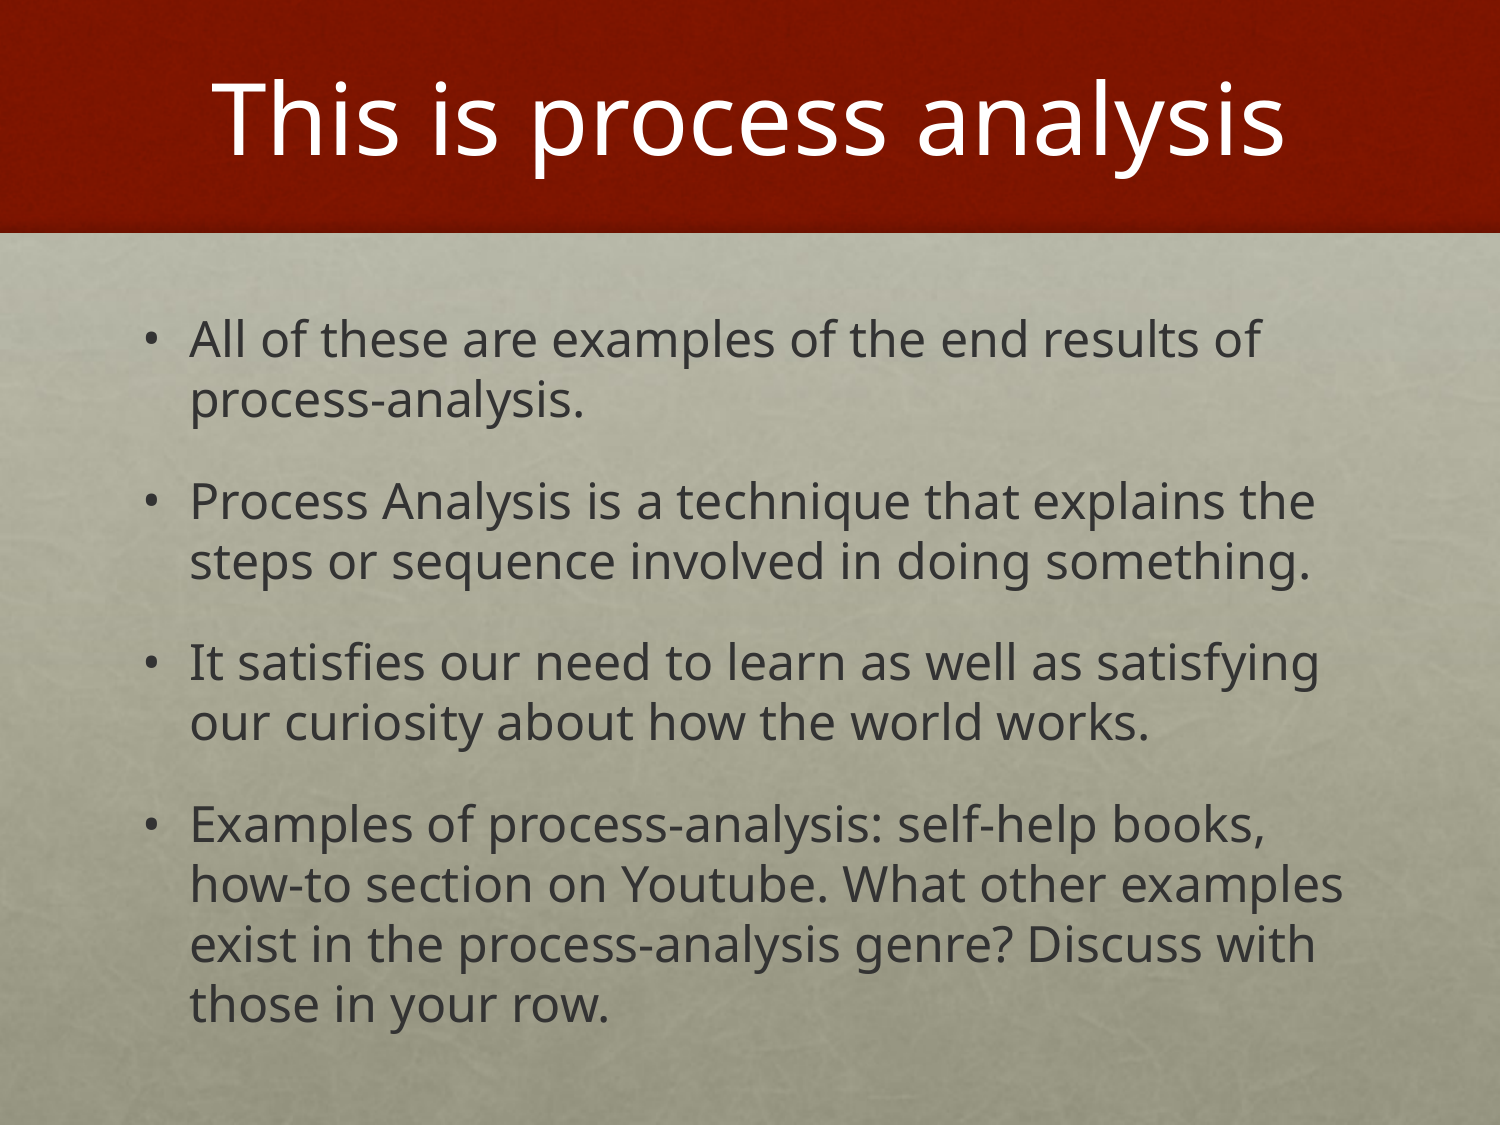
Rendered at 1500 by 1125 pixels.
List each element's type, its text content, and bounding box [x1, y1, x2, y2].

list All of these are examples of the end results of process-analysis. Process Analysis is a technique that explains the steps or sequence involved in doing something. It satisfies our need to learn as well as satisfying our curiosity about how the world works. Examples of process-analysis: self-help books, how-to section on Youtube. What other examples exist in the process-analysis genre? Discuss with those in your row. [127, 299, 1372, 1005]
title This is process analysis [127, 10, 1372, 221]
picture [0, 214, 1500, 1125]
